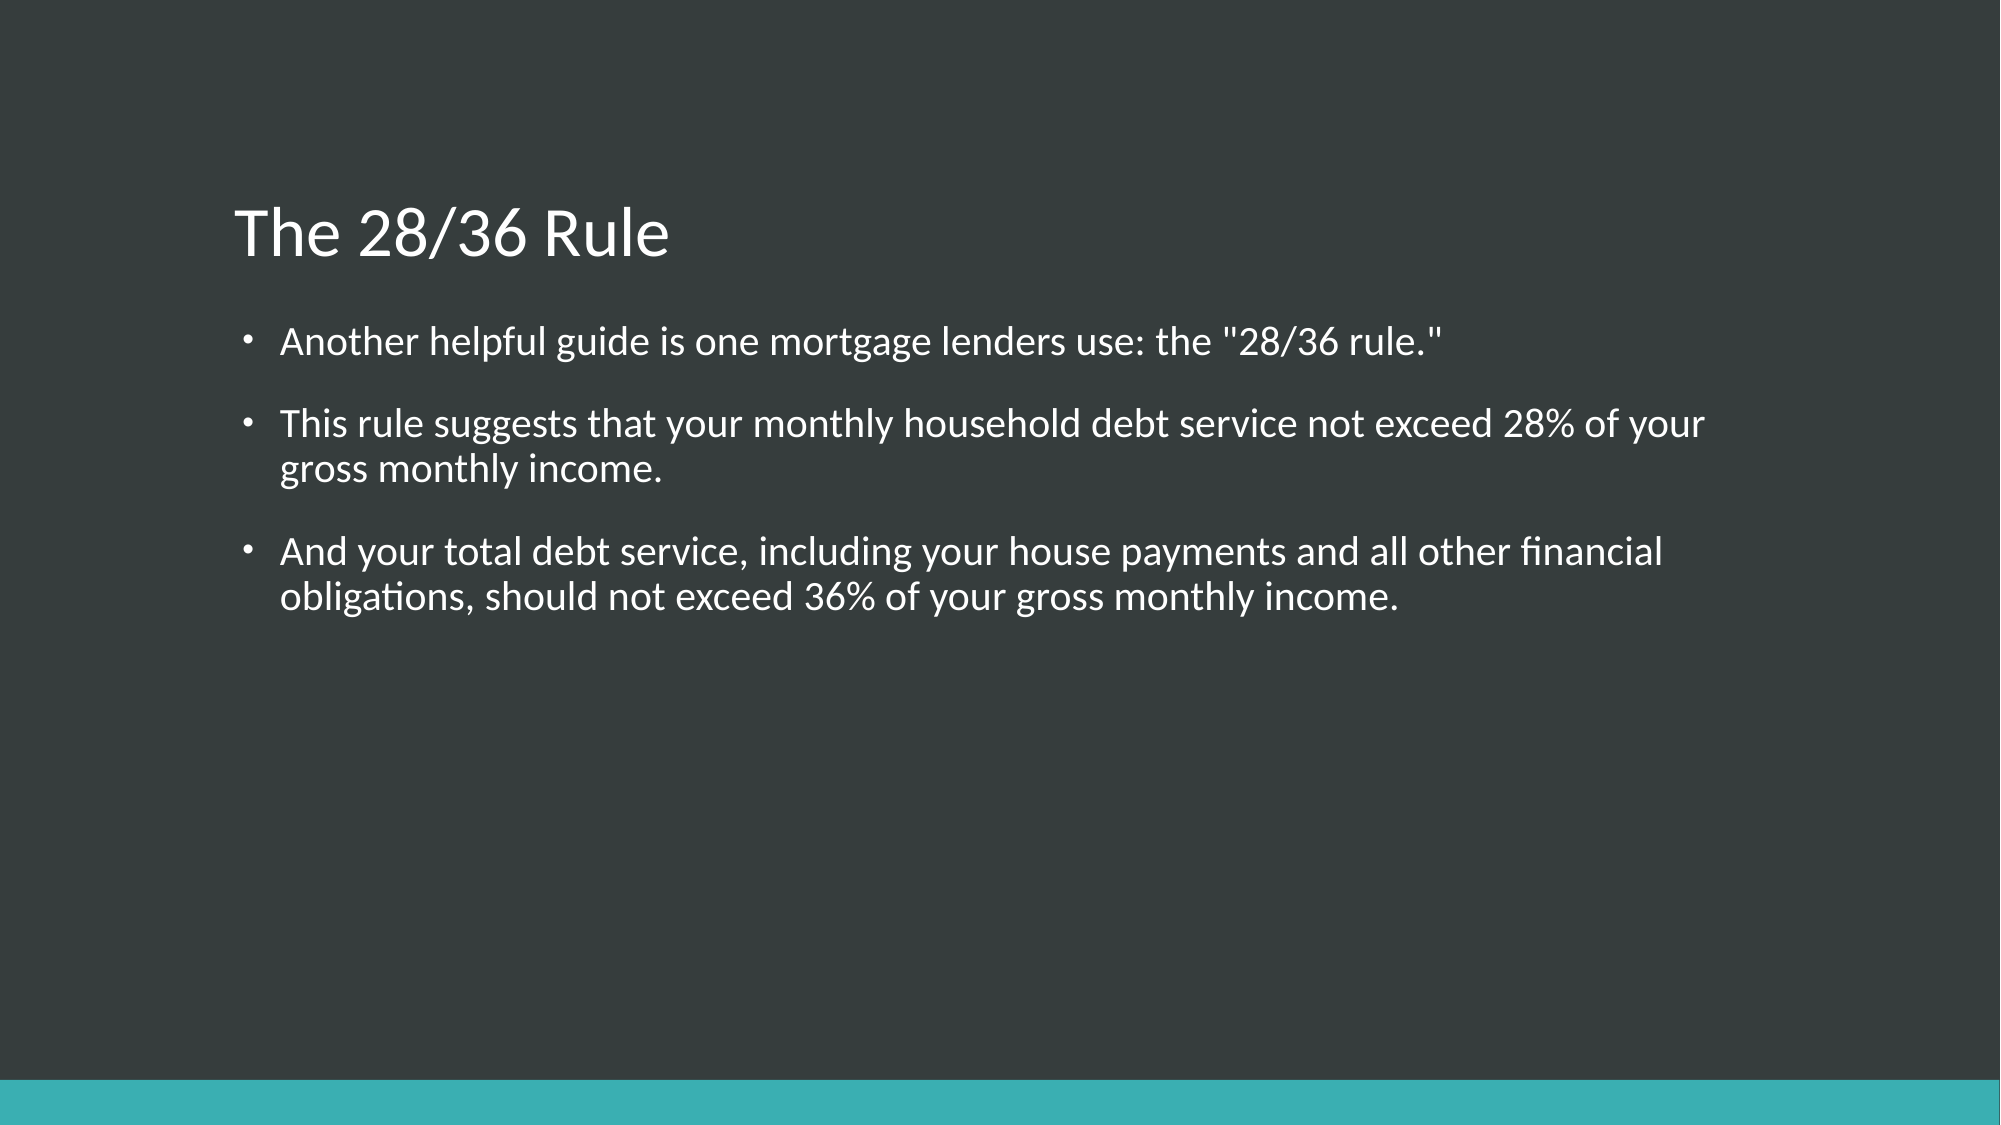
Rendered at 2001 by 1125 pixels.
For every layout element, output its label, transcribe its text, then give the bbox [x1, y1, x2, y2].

list Another helpful guide is one mortgage lenders use: the "28/36 rule." This rule suggests that your monthly household debt service not exceed 28% of your gross monthly income. And your total debt service, including your house payments and all other financial obligations, should not exceed 36% of your gross monthly income. [219, 311, 1780, 990]
title The 28/36 Rule [219, 76, 1780, 279]
